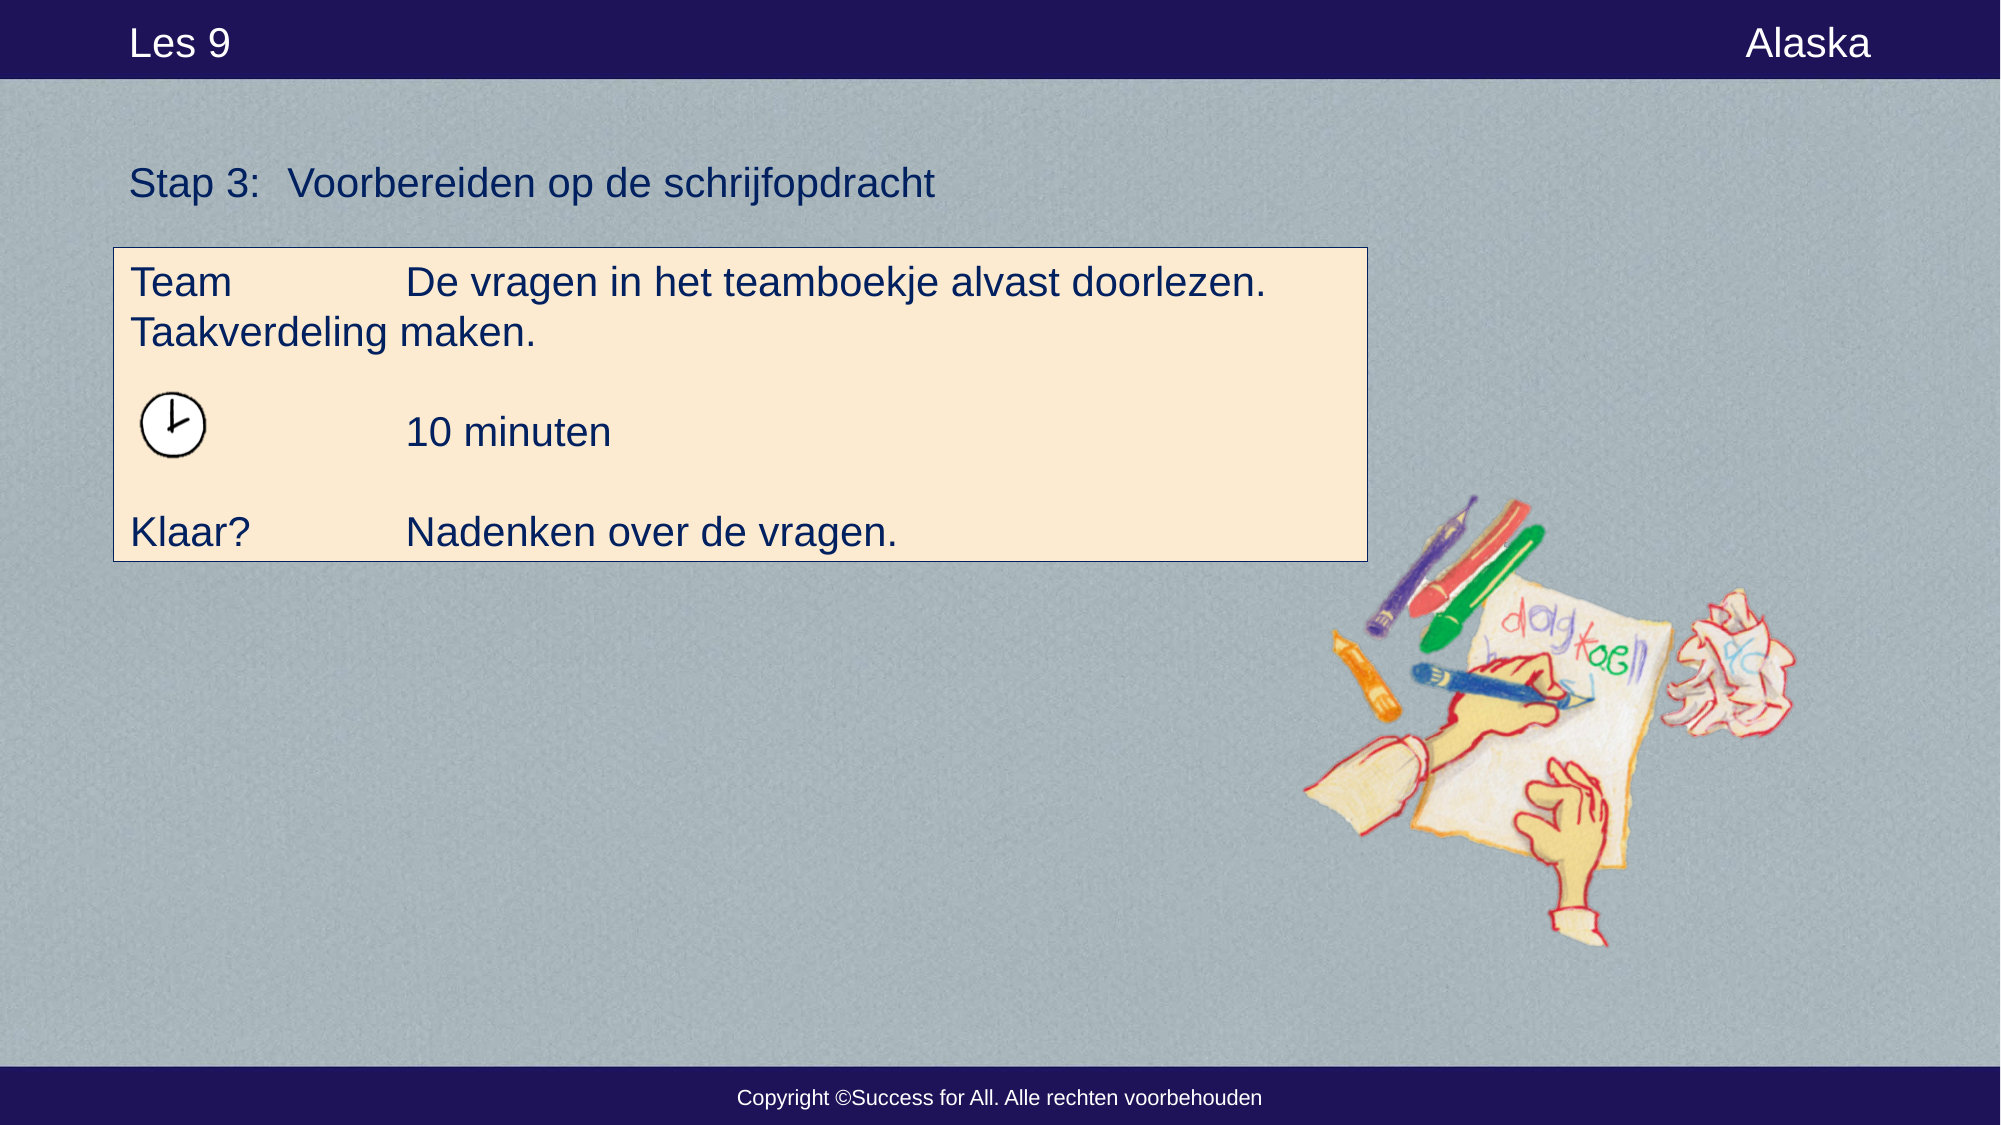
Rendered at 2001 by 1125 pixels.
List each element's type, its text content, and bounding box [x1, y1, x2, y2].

picture [0, 0, 2001, 1125]
text_box Team De vragen in het teamboekje alvast doorlezen. Taakverdeling maken. 10 minuten Klaar? Nadenken over de vragen. [113, 247, 1368, 562]
text_box Alaska [999, 8, 1886, 73]
text_box Les 9 [114, 8, 354, 73]
text_box Stap 3: Voorbereiden op de schrijfopdracht [113, 148, 1301, 214]
text_box Copyright ©Success for All. Alle rechten voorbehouden [0, 1076, 2000, 1125]
